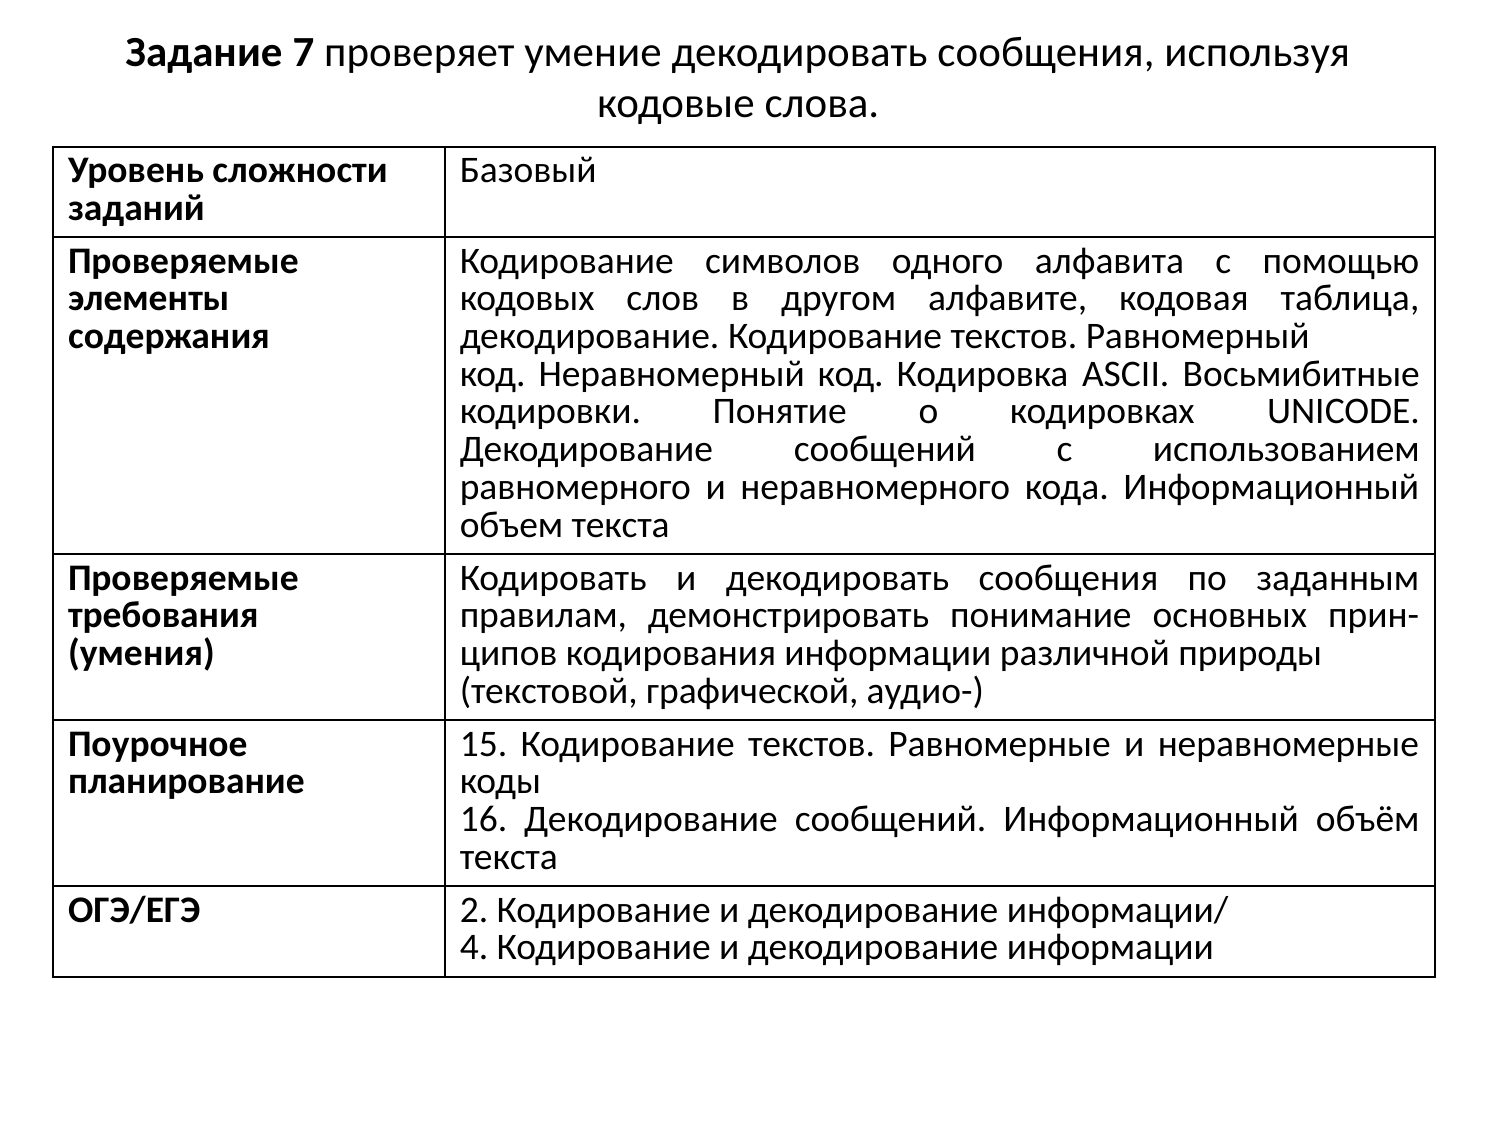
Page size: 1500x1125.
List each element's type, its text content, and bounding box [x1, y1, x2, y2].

table_cell ОГЭ/ЕГЭ [54, 887, 444, 976]
table_cell Проверяемые элементы содержания [54, 238, 444, 553]
table_cell 2. Кодирование и декодирование информации/ 4. Кодирование и декодирование информации [446, 887, 1434, 976]
table_header Уровень сложности заданий [54, 148, 444, 236]
table_cell Кодирование символов одного алфавита с помощью кодовых слов в другом алфавите, кодовая таблица, декодирование. Кодирование текстов. Равномерный код. Неравномерный код. Кодировка ASCII. Восьмибитные кодировки. Понятие о кодировках UNICODE. Декодирование сообщений с использованием равномерного и неравномерного кода. Информационный объем текста [446, 238, 1434, 553]
table_cell 15. Кодирование текстов. Равномерные и неравномерные коды 16. Декодирование сообщений. Информационный объём текста [446, 721, 1434, 885]
table_cell Поурочное планирование [54, 721, 444, 885]
table_cell Проверяемые требования (умения) [54, 555, 444, 719]
title Задание 7 проверяет умение декодировать сообщения, используя кодовые слова. [41, 0, 1436, 149]
table_header Базовый [446, 148, 1434, 236]
table_cell Кодировать и декодировать сообщения по заданным правилам, демонстрировать понимание основных прин-ципов кодирования информации различной природы (текстовой, графической, аудио-) [446, 555, 1434, 719]
